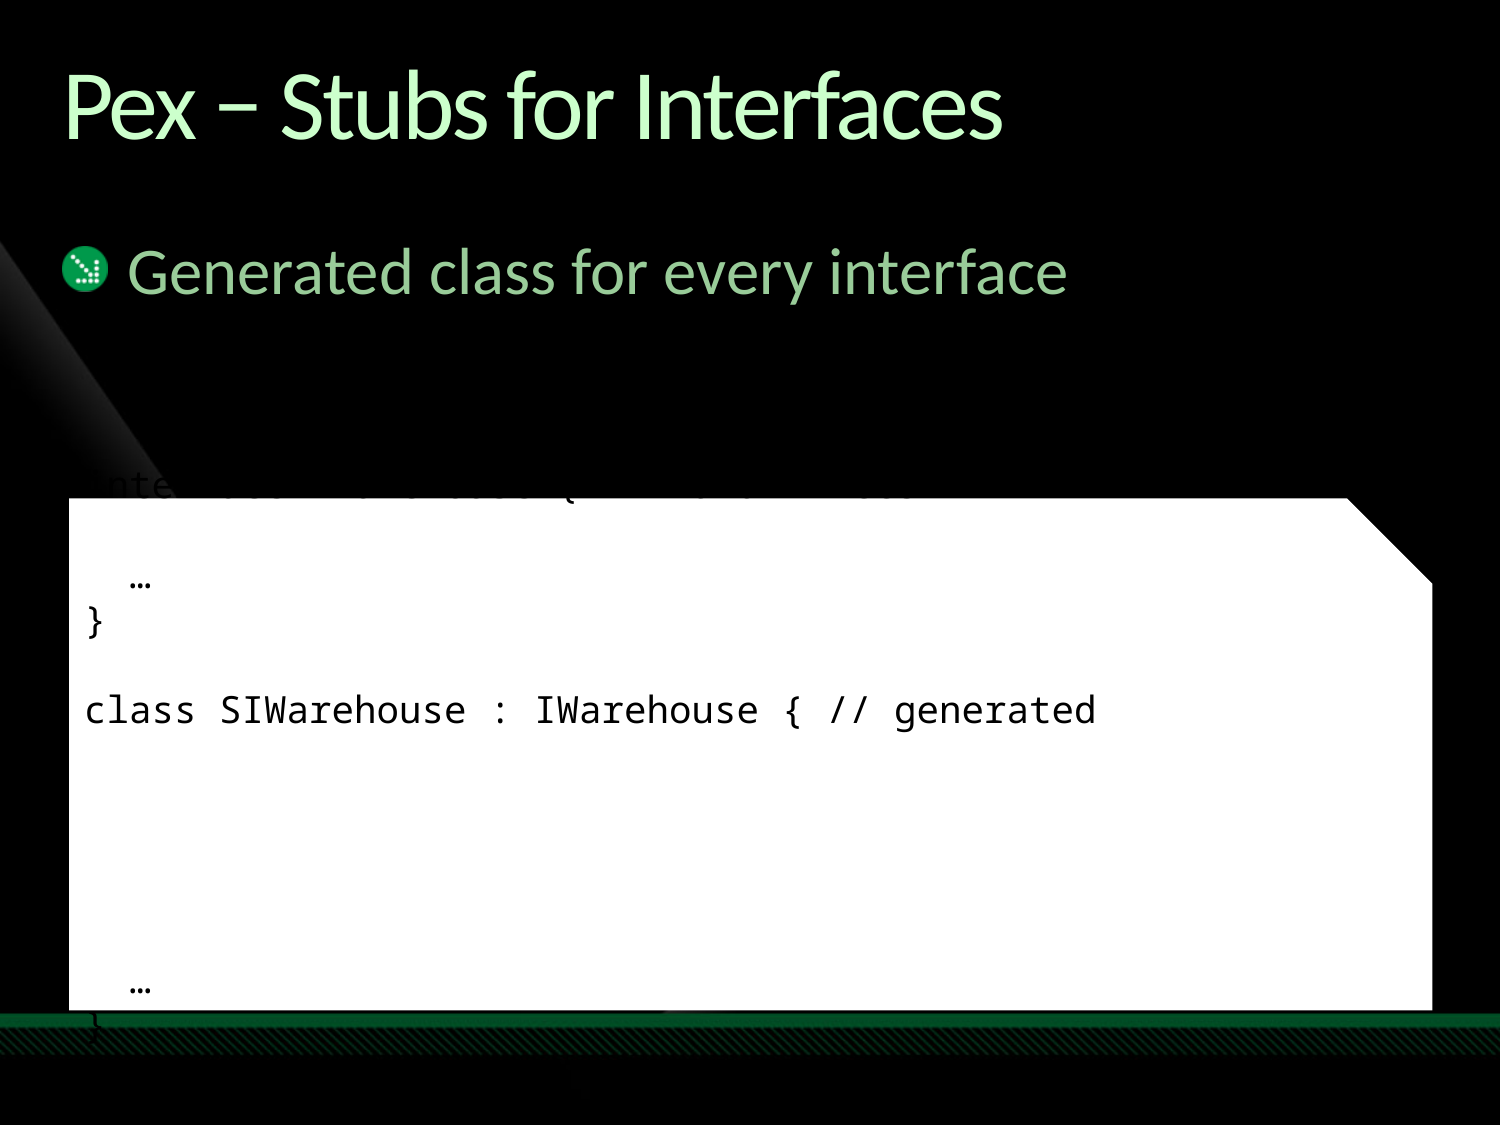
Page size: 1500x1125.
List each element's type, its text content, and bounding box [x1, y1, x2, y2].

picture [0, 0, 1500, 1125]
list Generated class for every interface [62, 237, 1438, 311]
text_box interface IWarehouse { // hand-written void ShipToCustomer(string userName, int itemID); … } class SIWarehouse : IWarehouse { // generated Action<string, int> ShipToCustomerStringInt32 { get; set; } void IWarehouse.ShipToCustomer(string userName, int itemID) { return ShipToCustomerStringInt32(userName, itemID); } … } [64, 493, 1437, 1015]
title Pex − Stubs for Interfaces [62, 53, 1438, 144]
